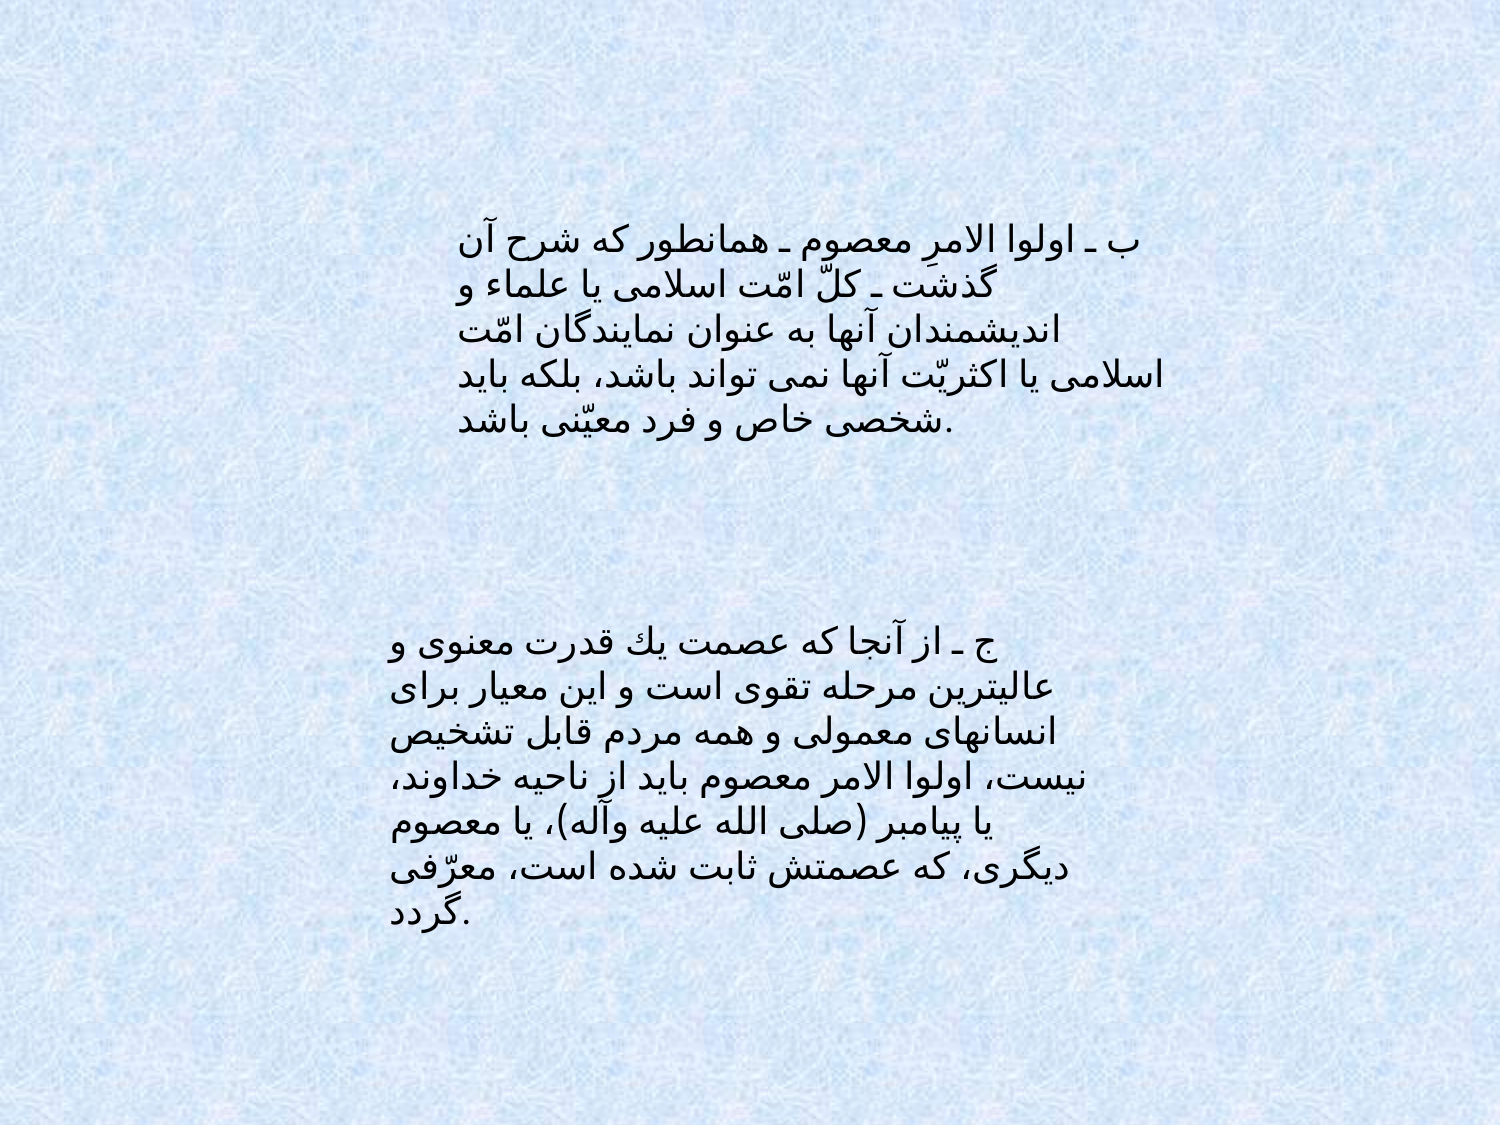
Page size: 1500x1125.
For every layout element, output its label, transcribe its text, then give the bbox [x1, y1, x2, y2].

text_box ب ـ اولوا الامرِ معصوم ـ همانطور كه شرح آن گذشت ـ كلّ امّت اسلامى يا علماء و انديشمندان آنها به عنوان نمايندگان امّت اسلامى يا اكثريّت آنها نمى تواند باشد، بلكه بايد شخصى خاص و فرد معيّنى باشد. [442, 208, 1193, 448]
text_box ج ـ از آنجا كه عصمت يك قدرت معنوى و عاليترين مرحله تقوى است و اين معيار براى انسانهاى معمولى و همه مردم قابل تشخيص نيست، اولوا الامر معصوم بايد از ناحيه خداوند، يا پيامبر (صلى الله عليه وآله)، يا معصوم ديگرى، كه عصمتش ثابت شده است، معرّفى گردد. [374, 609, 1125, 940]
picture [0, 0, 1500, 1125]
